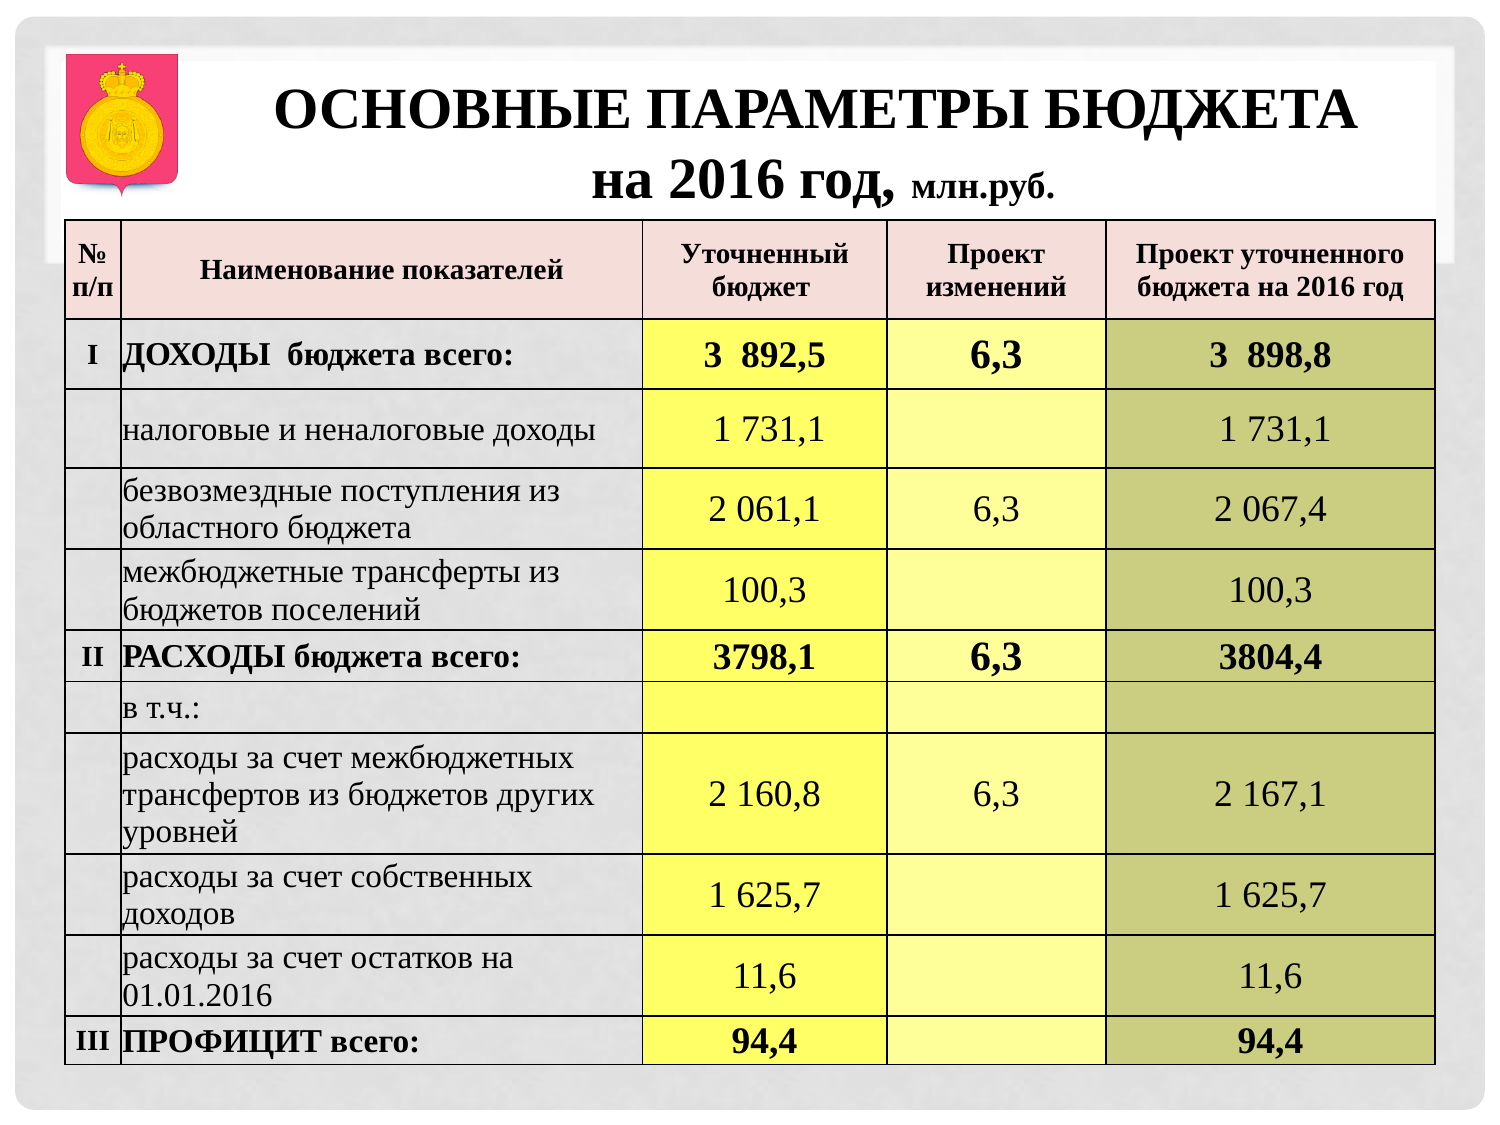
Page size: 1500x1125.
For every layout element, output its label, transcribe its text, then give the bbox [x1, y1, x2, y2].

table_cell II [66, 631, 120, 681]
table_cell [66, 936, 120, 1015]
table_cell 1 625,7 [643, 855, 886, 934]
picture [62, 54, 181, 197]
table_cell в т.ч.: [122, 682, 642, 732]
table_cell 6,3 [888, 469, 1105, 548]
table_header Уточненный бюджет [643, 221, 886, 318]
table_cell [66, 855, 120, 934]
table_cell [66, 734, 120, 853]
table_cell 94,4 [643, 1017, 886, 1064]
table_cell 1 731,1 [643, 390, 886, 467]
table_cell 100,3 [1107, 550, 1434, 629]
table_cell [888, 390, 1105, 467]
table_cell 100,3 [643, 550, 886, 629]
table_cell 3798,1 [643, 631, 886, 681]
table_cell [66, 682, 120, 732]
table_cell [888, 855, 1105, 934]
table_cell межбюджетные трансферты из бюджетов поселений [122, 550, 642, 629]
table_cell [888, 936, 1105, 1015]
table_cell 11,6 [643, 936, 886, 1015]
table_cell 11,6 [1107, 936, 1434, 1015]
table_cell расходы за счет собственных доходов [122, 855, 642, 934]
table_cell [643, 682, 886, 732]
table_cell 6,3 [888, 631, 1105, 681]
table_header № п/п [66, 221, 120, 318]
table_cell [66, 550, 120, 629]
table_header Проект изменений [888, 221, 1105, 318]
table_cell [888, 550, 1105, 629]
table_cell [66, 469, 120, 548]
table_header Наименование показателей [122, 221, 642, 318]
table_cell РАСХОДЫ бюджета всего: [122, 631, 642, 681]
table_cell [66, 390, 120, 467]
title ОСНОВНЫЕ ПАРАМЕТРЫ БЮДЖЕТА на 2016 год, млн.руб. [204, 54, 1442, 226]
table_cell 2 167,1 [1107, 734, 1434, 853]
table_cell налоговые и неналоговые доходы [122, 390, 642, 467]
table_cell 6,3 [888, 734, 1105, 853]
table_cell I [66, 320, 120, 388]
table_cell безвозмездные поступления из областного бюджета [122, 469, 642, 548]
table_cell [888, 682, 1105, 732]
table_cell 3 898,8 [1107, 320, 1434, 388]
table_cell расходы за счет межбюджетных трансфертов из бюджетов других уровней [122, 734, 642, 853]
table_header Проект уточненного бюджета на 2016 год [1107, 221, 1434, 318]
table_cell ДОХОДЫ бюджета всего: [122, 320, 642, 388]
table_cell 2 067,4 [1107, 469, 1434, 548]
table_cell расходы за счет остатков на 01.01.2016 [122, 936, 642, 1015]
table_cell [888, 1017, 1105, 1064]
table_cell 1 625,7 [1107, 855, 1434, 934]
table_cell 2 061,1 [643, 469, 886, 548]
table_cell 3804,4 [1107, 631, 1434, 681]
table_cell [1107, 682, 1434, 732]
table_cell 1 731,1 [1107, 390, 1434, 467]
table_cell 6,3 [888, 320, 1105, 388]
table_cell 94,4 [1107, 1017, 1434, 1064]
table_cell 3 892,5 [643, 320, 886, 388]
table_cell 2 160,8 [643, 734, 886, 853]
table_cell ПРОФИЦИТ всего: [122, 1017, 642, 1064]
table_cell III [66, 1017, 120, 1064]
